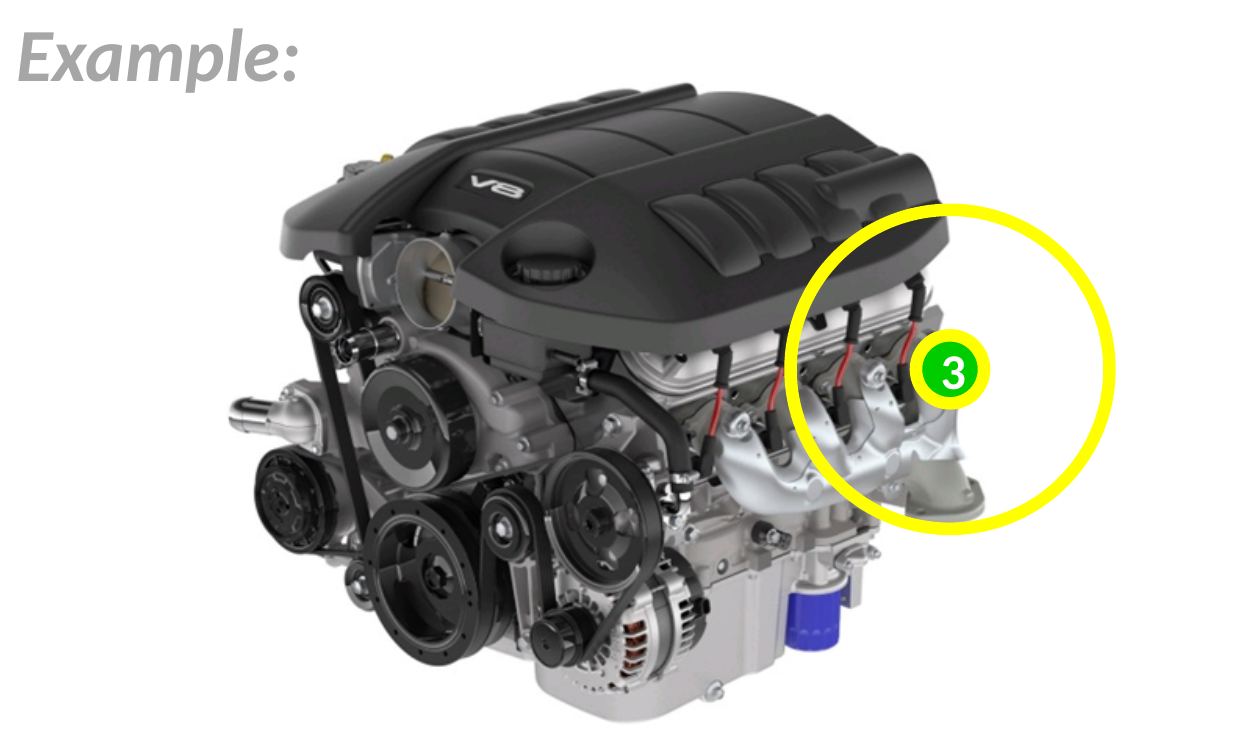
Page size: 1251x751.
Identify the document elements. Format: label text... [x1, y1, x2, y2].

text_box [1031, 229, 1112, 510]
text_box Example: [1, 0, 317, 105]
picture [212, 67, 1027, 742]
